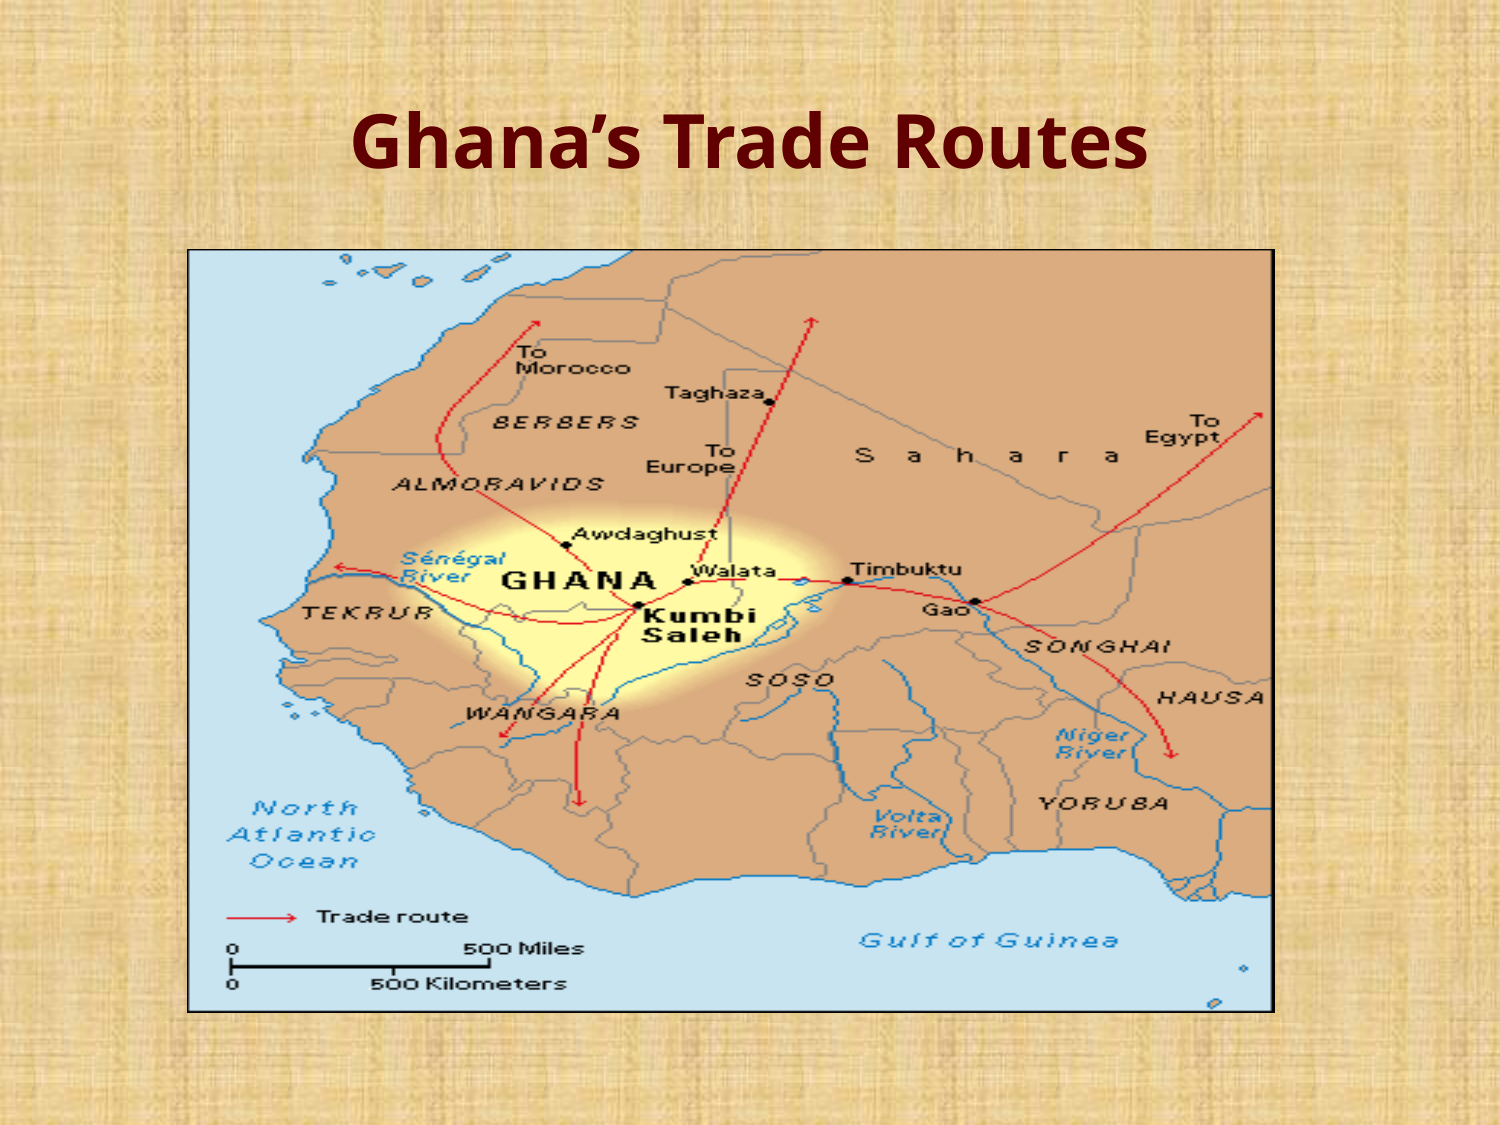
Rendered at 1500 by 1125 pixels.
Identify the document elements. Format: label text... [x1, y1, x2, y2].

title Ghana’s Trade Routes [75, 45, 1425, 233]
picture [0, 0, 1500, 1125]
